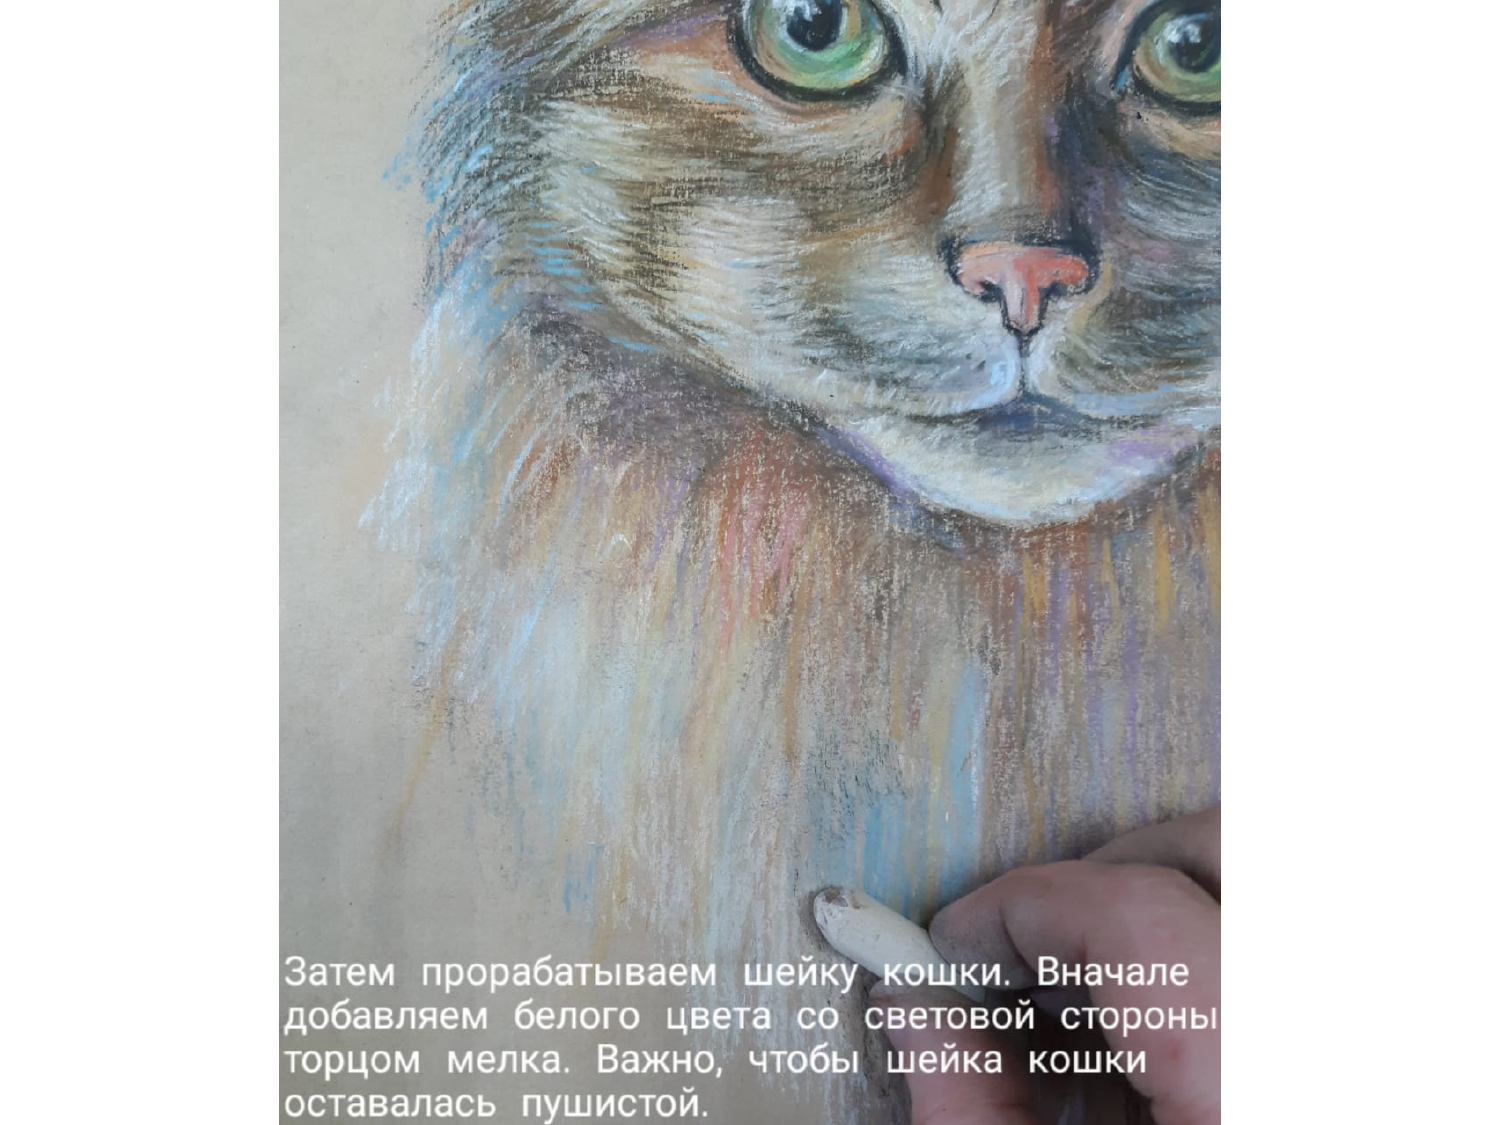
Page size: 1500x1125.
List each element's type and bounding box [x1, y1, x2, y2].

picture [279, 0, 1221, 1125]
